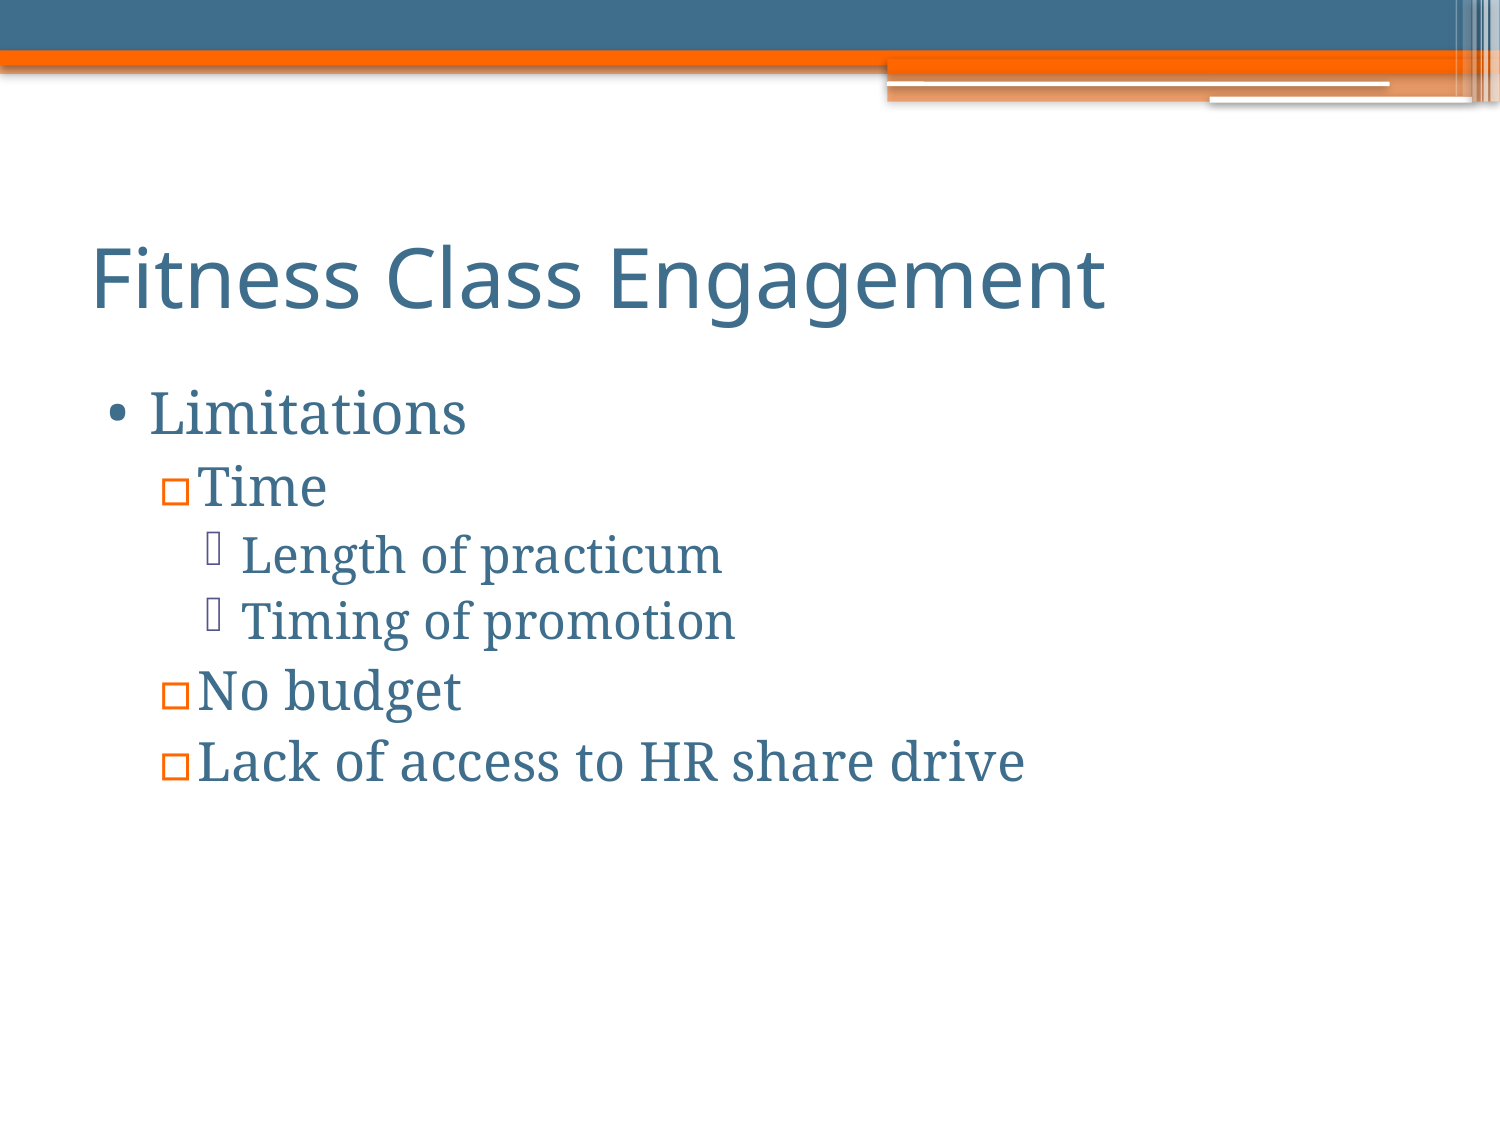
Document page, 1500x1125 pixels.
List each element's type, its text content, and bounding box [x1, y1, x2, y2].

title Fitness Class Engagement [75, 187, 1425, 363]
list Limitations Time Length of practicum Timing of promotion No budget Lack of access to HR share drive [75, 368, 1425, 1079]
